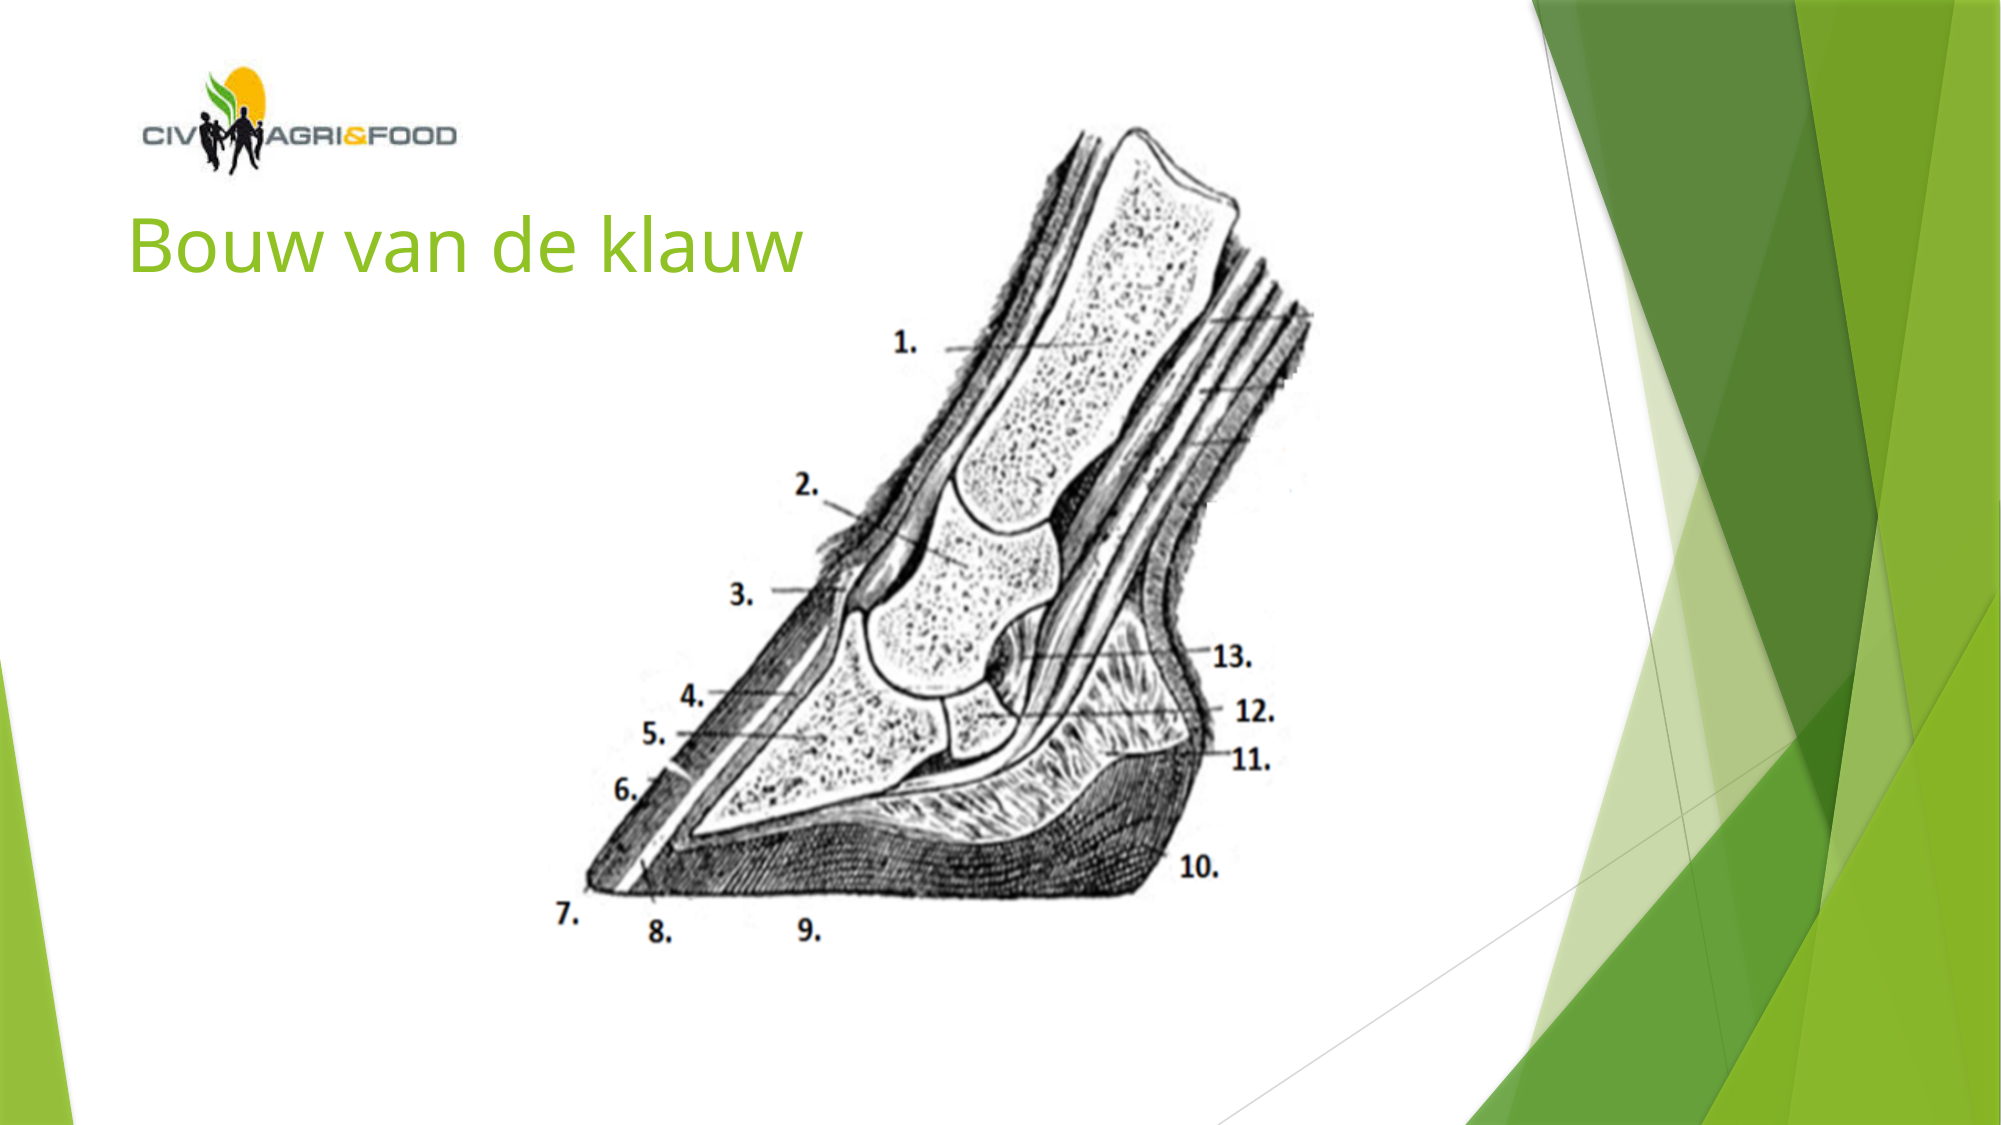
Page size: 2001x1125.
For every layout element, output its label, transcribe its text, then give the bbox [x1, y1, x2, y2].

title Bouw van de klauw [111, 99, 1522, 317]
picture [137, 59, 463, 99]
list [548, 103, 1320, 1023]
